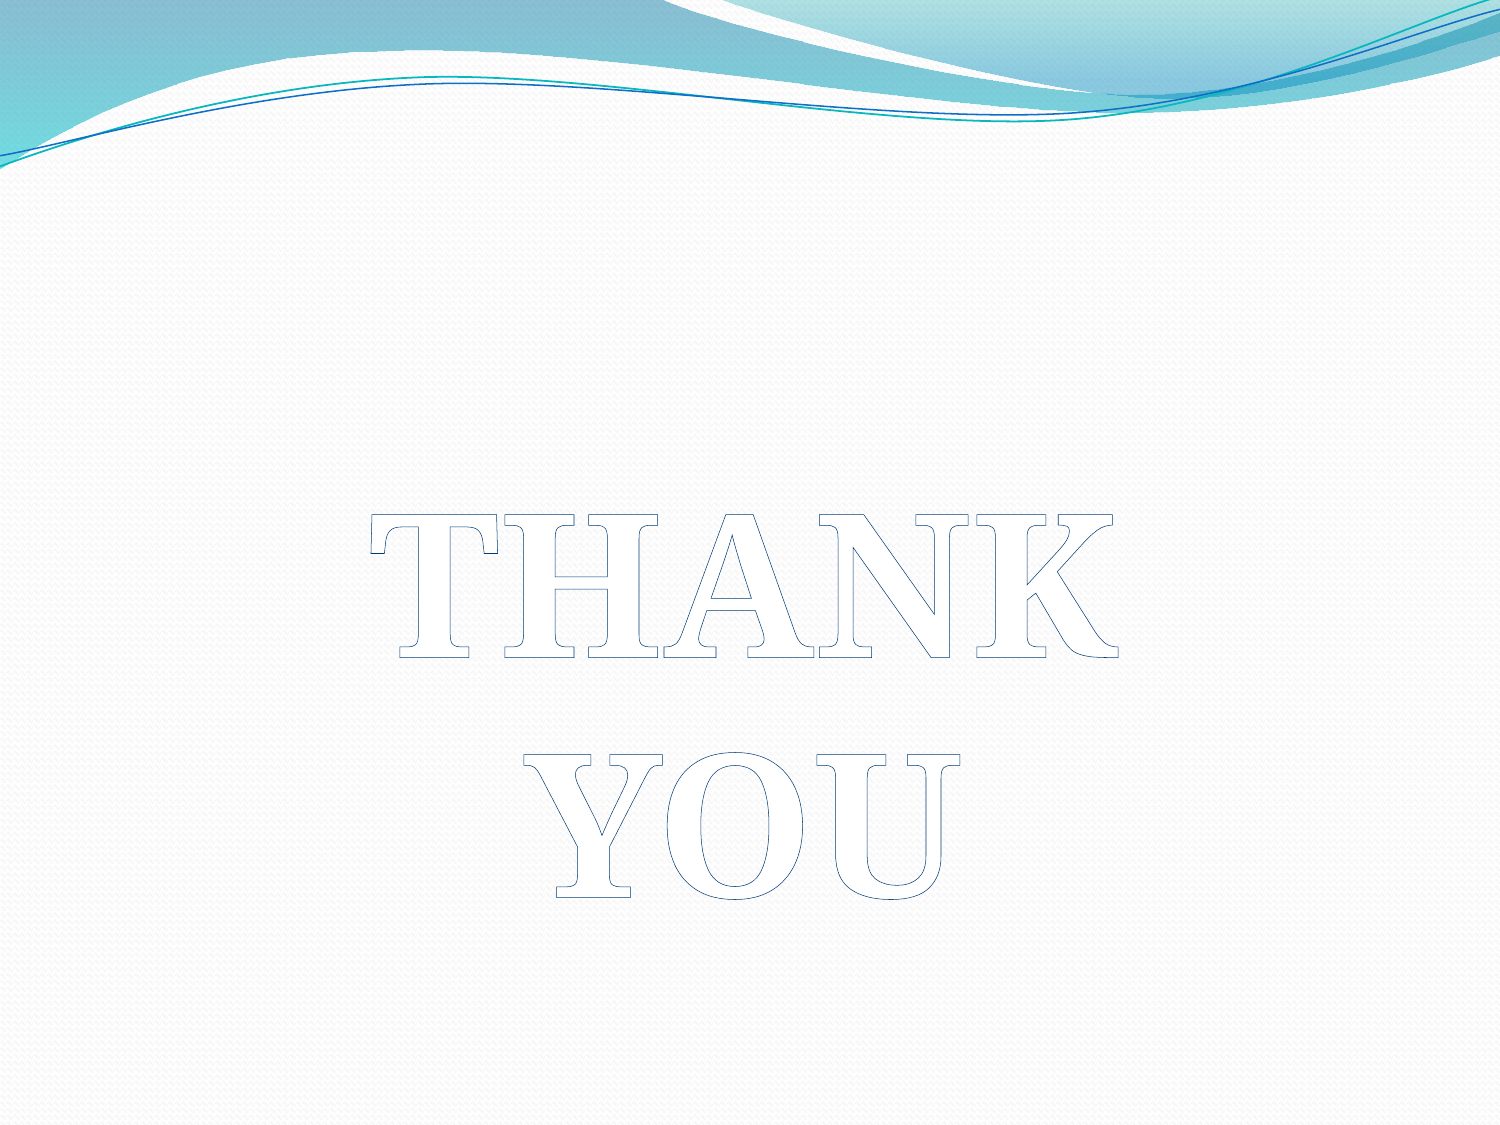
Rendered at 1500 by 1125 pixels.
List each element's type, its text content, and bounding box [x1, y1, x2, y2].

text_box THANK YOU [125, 449, 1362, 945]
